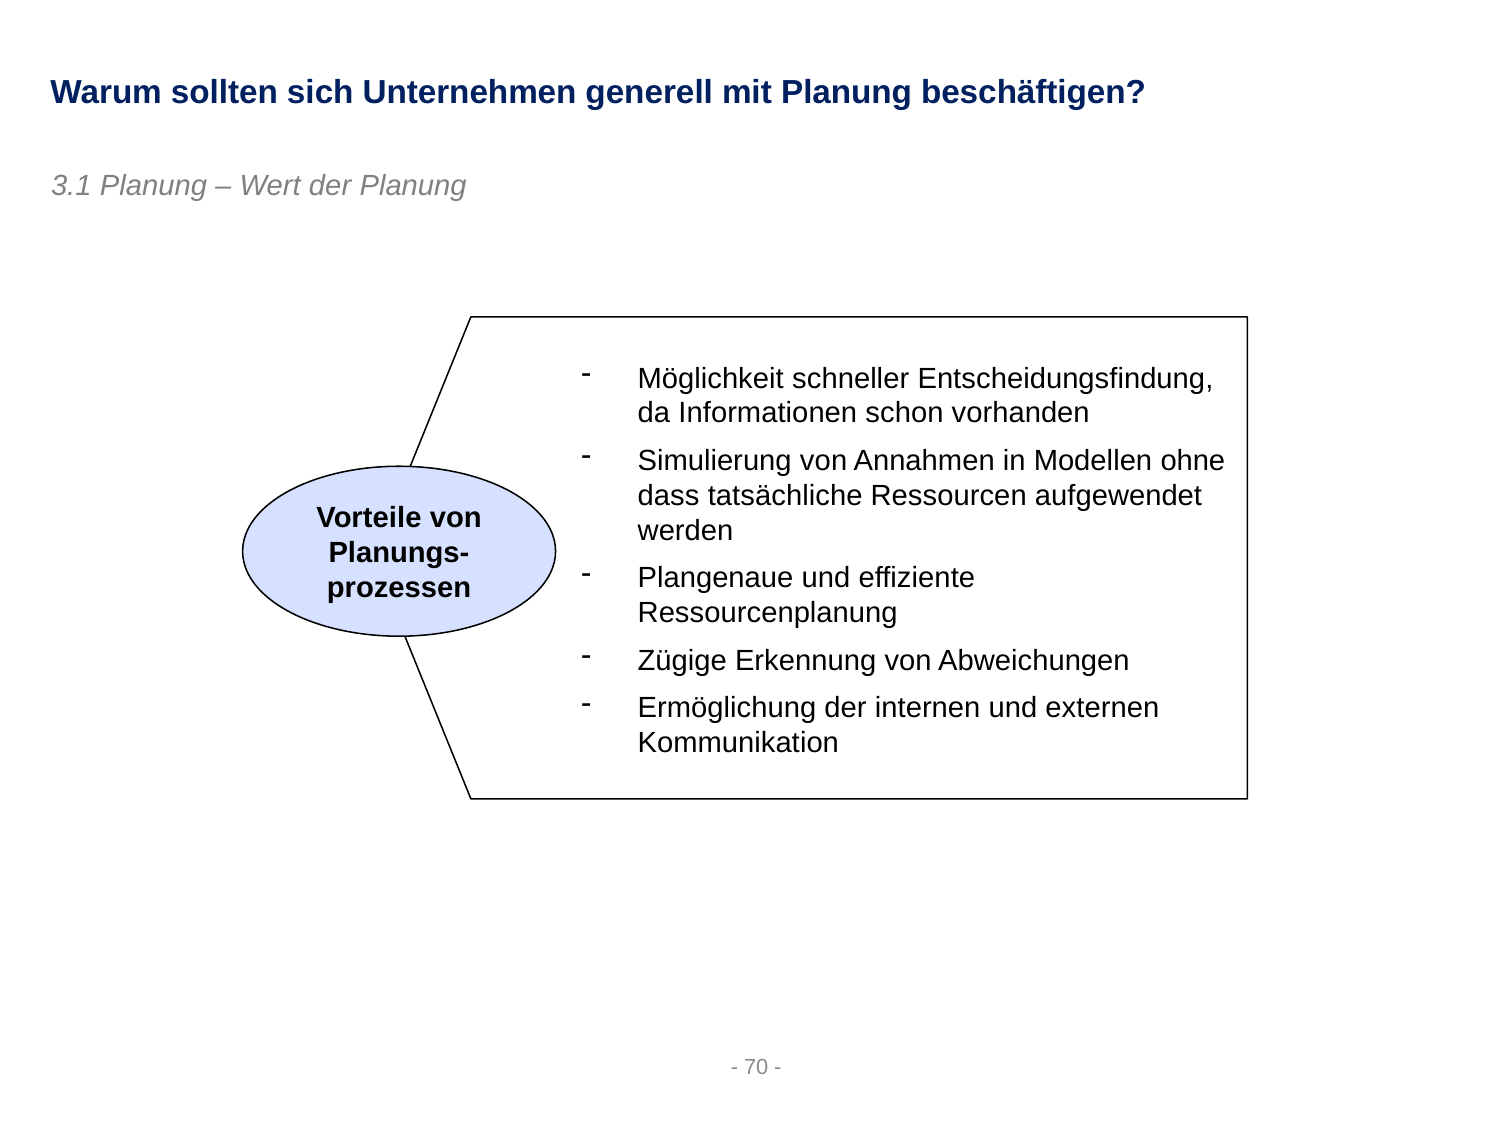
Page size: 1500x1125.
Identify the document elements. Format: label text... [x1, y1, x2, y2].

text_box Möglichkeit schneller Entscheidungsfindung, da Informationen schon vorhanden Simulierung von Annahmen in Modellen ohne dass tatsächliche Ressourcen aufgewendet werden Plangenaue und effiziente Ressourcenplanung Zügige Erkennung von Abweichungen Ermöglichung der internen und externen Kommunikation [566, 351, 1249, 797]
slide_number - 70 - [599, 1045, 913, 1093]
text_box [405, 316, 1248, 799]
text_box Vorteile von Planungs-prozessen [242, 466, 556, 637]
text_box 3.1 Planung – Wert der Planung [36, 159, 483, 209]
text_box Warum sollten sich Unternehmen generell mit Planung beschäftigen? [35, 63, 1433, 118]
